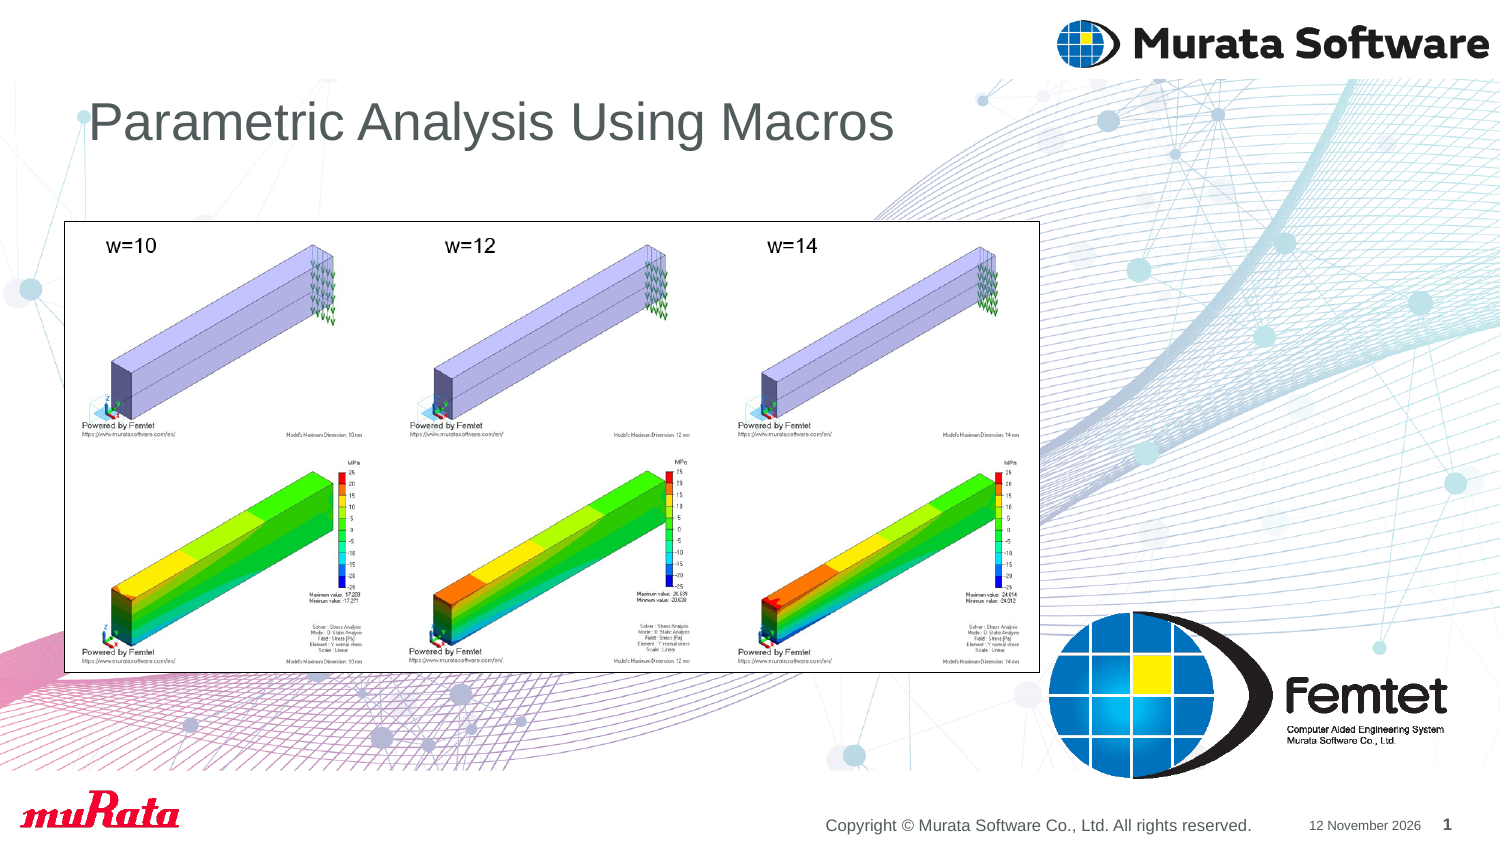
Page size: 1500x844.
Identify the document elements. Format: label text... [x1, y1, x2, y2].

picture [1057, 20, 1489, 68]
picture [0, 79, 1500, 844]
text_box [1009, 575, 1495, 809]
title Parametric Analysis Using Macros [88, 67, 1105, 183]
